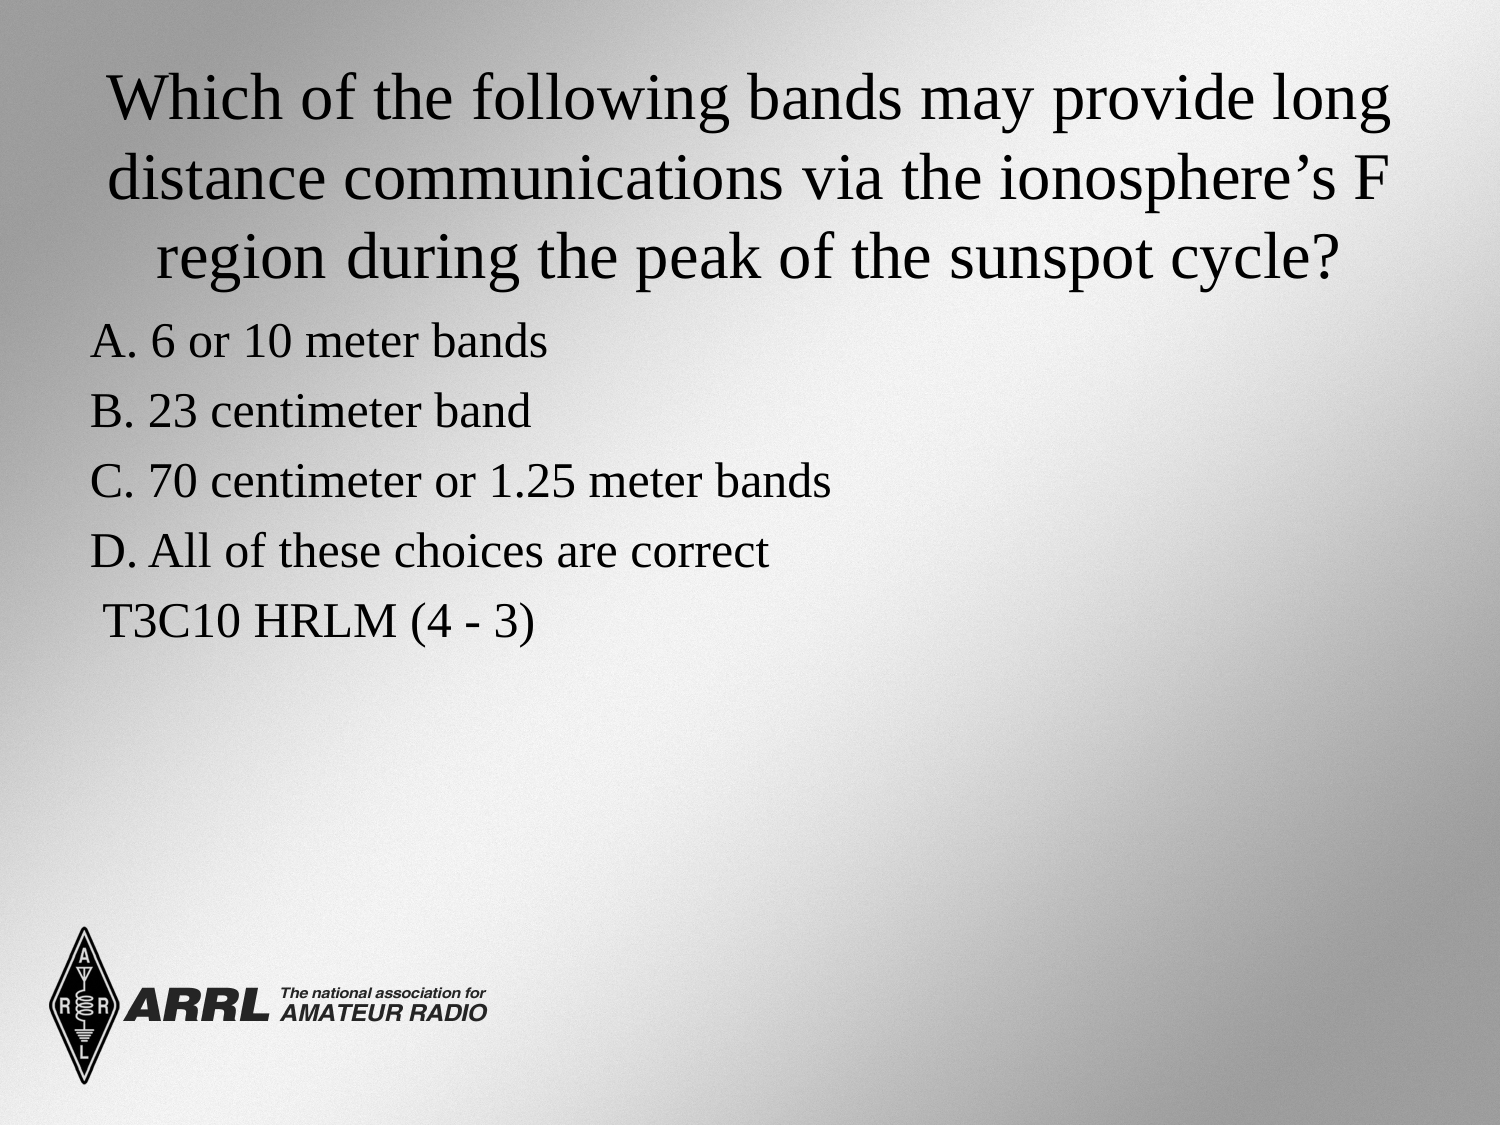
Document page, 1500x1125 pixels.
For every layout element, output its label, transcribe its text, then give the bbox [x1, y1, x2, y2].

list A. 6 or 10 meter bands B. 23 centimeter band C. 70 centimeter or 1.25 meter bands D. All of these choices are correct T3C10 HRLM (4 - 3) [75, 299, 1425, 1005]
title Which of the following bands may provide long distance communications via the ionosphere’s F region during the peak of the sunspot cycle? [75, 45, 1425, 233]
picture [0, 0, 1500, 1125]
